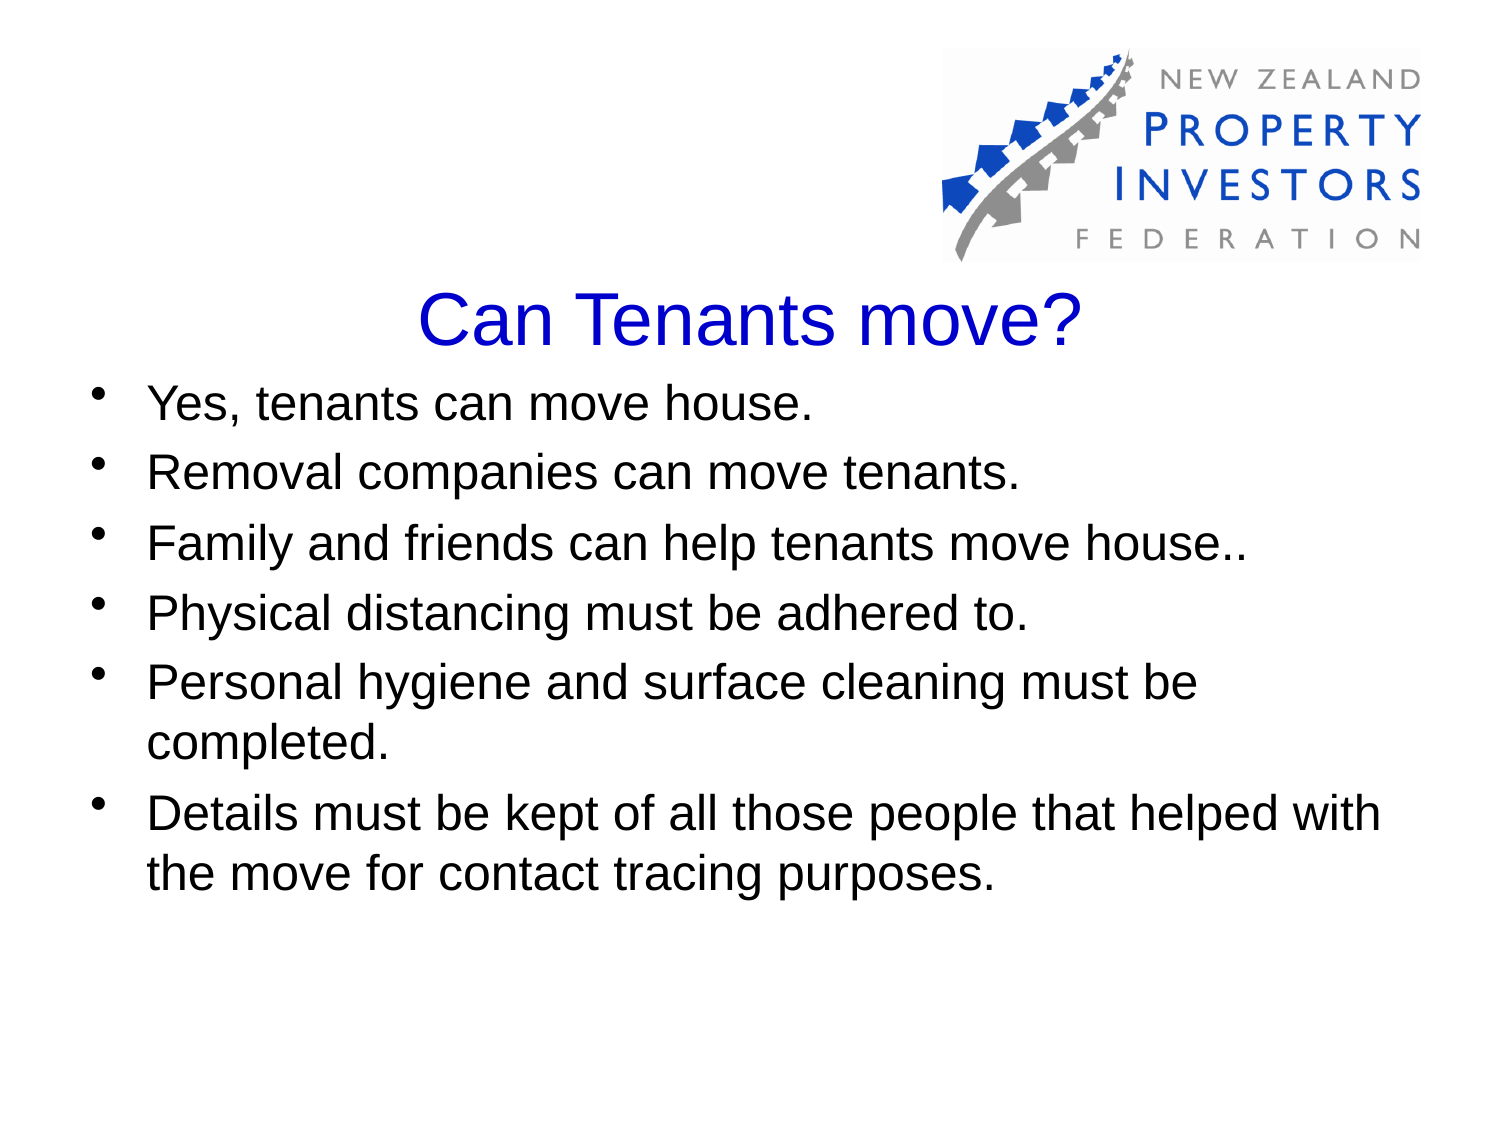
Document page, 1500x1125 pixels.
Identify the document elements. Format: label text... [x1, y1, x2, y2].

list Can Tenants move? Yes, tenants can move house. Removal companies can move tenants. Family and friends can help tenants move house.. Physical distancing must be adhered to. Personal hygiene and surface cleaning must be completed. Details must be kept of all those people that helped with the move for contact tracing purposes. [74, 262, 1426, 1006]
picture [941, 48, 1421, 262]
